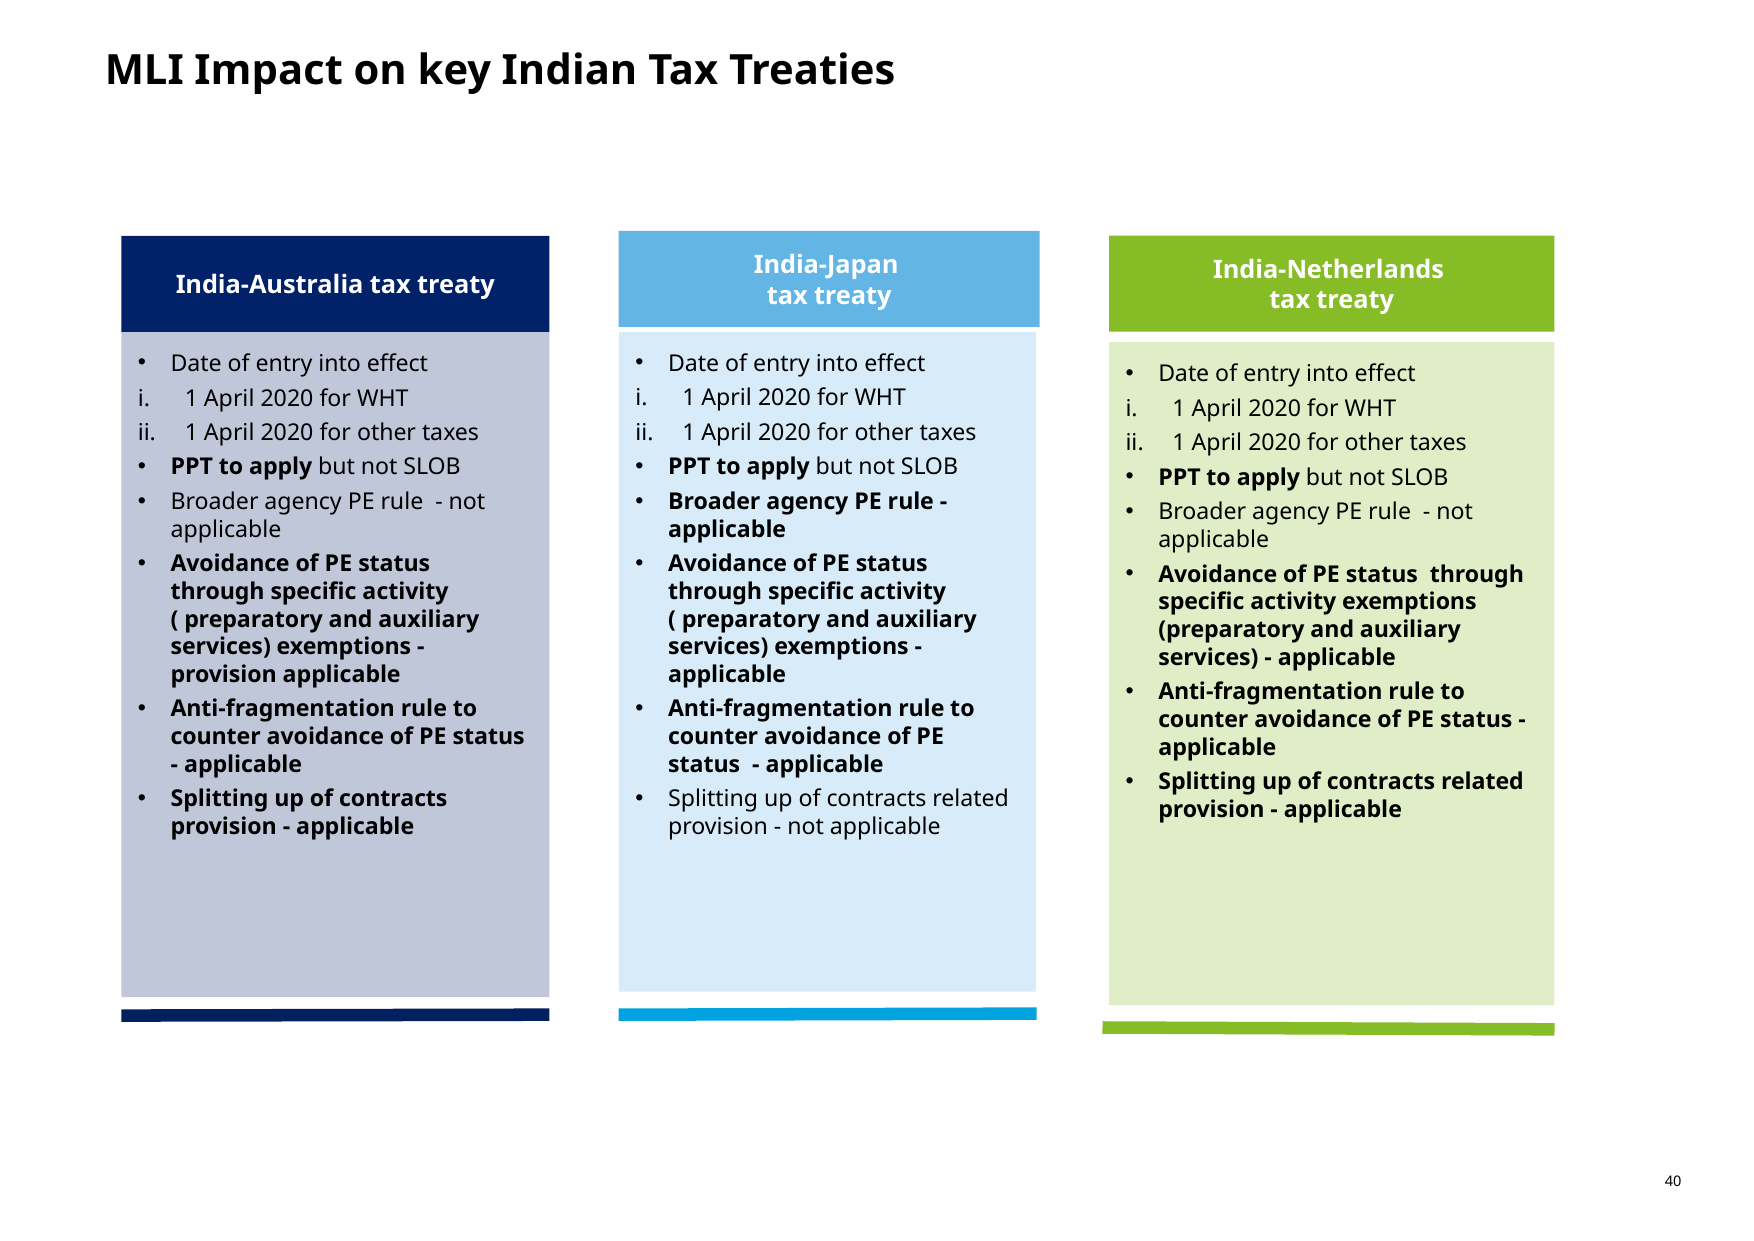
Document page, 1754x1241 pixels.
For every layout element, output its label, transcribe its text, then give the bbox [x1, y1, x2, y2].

text_box Date of entry into effect 1 April 2020 for WHT 1 April 2020 for other taxes PPT to apply but not SLOB Broader agency PE rule - applicable Avoidance of PE status through specific activity ( preparatory and auxiliary services) exemptions - applicable Anti-fragmentation rule to counter avoidance of PE status - applicable Splitting up of contracts related provision - not applicable [618, 331, 1036, 992]
text_box Date of entry into effect 1 April 2020 for WHT 1 April 2020 for other taxes PPT to apply but not SLOB Broader agency PE rule - not applicable Avoidance of PE status through specific activity ( preparatory and auxiliary services) exemptions - provision applicable Anti-fragmentation rule to counter avoidance of PE status - applicable Splitting up of contracts provision - applicable [121, 331, 550, 998]
text_box India-Japan tax treaty [618, 230, 1040, 327]
text_box India-Netherlands tax treaty [1109, 235, 1555, 332]
text_box Date of entry into effect 1 April 2020 for WHT 1 April 2020 for other taxes PPT to apply but not SLOB Broader agency PE rule - not applicable Avoidance of PE status through specific activity exemptions (preparatory and auxiliary services) - applicable Anti-fragmentation rule to counter avoidance of PE status - applicable Splitting up of contracts related provision - applicable [1109, 342, 1555, 1006]
title MLI Impact on key Indian Tax Treaties [104, 43, 1633, 128]
text_box India-Australia tax treaty [121, 235, 550, 331]
